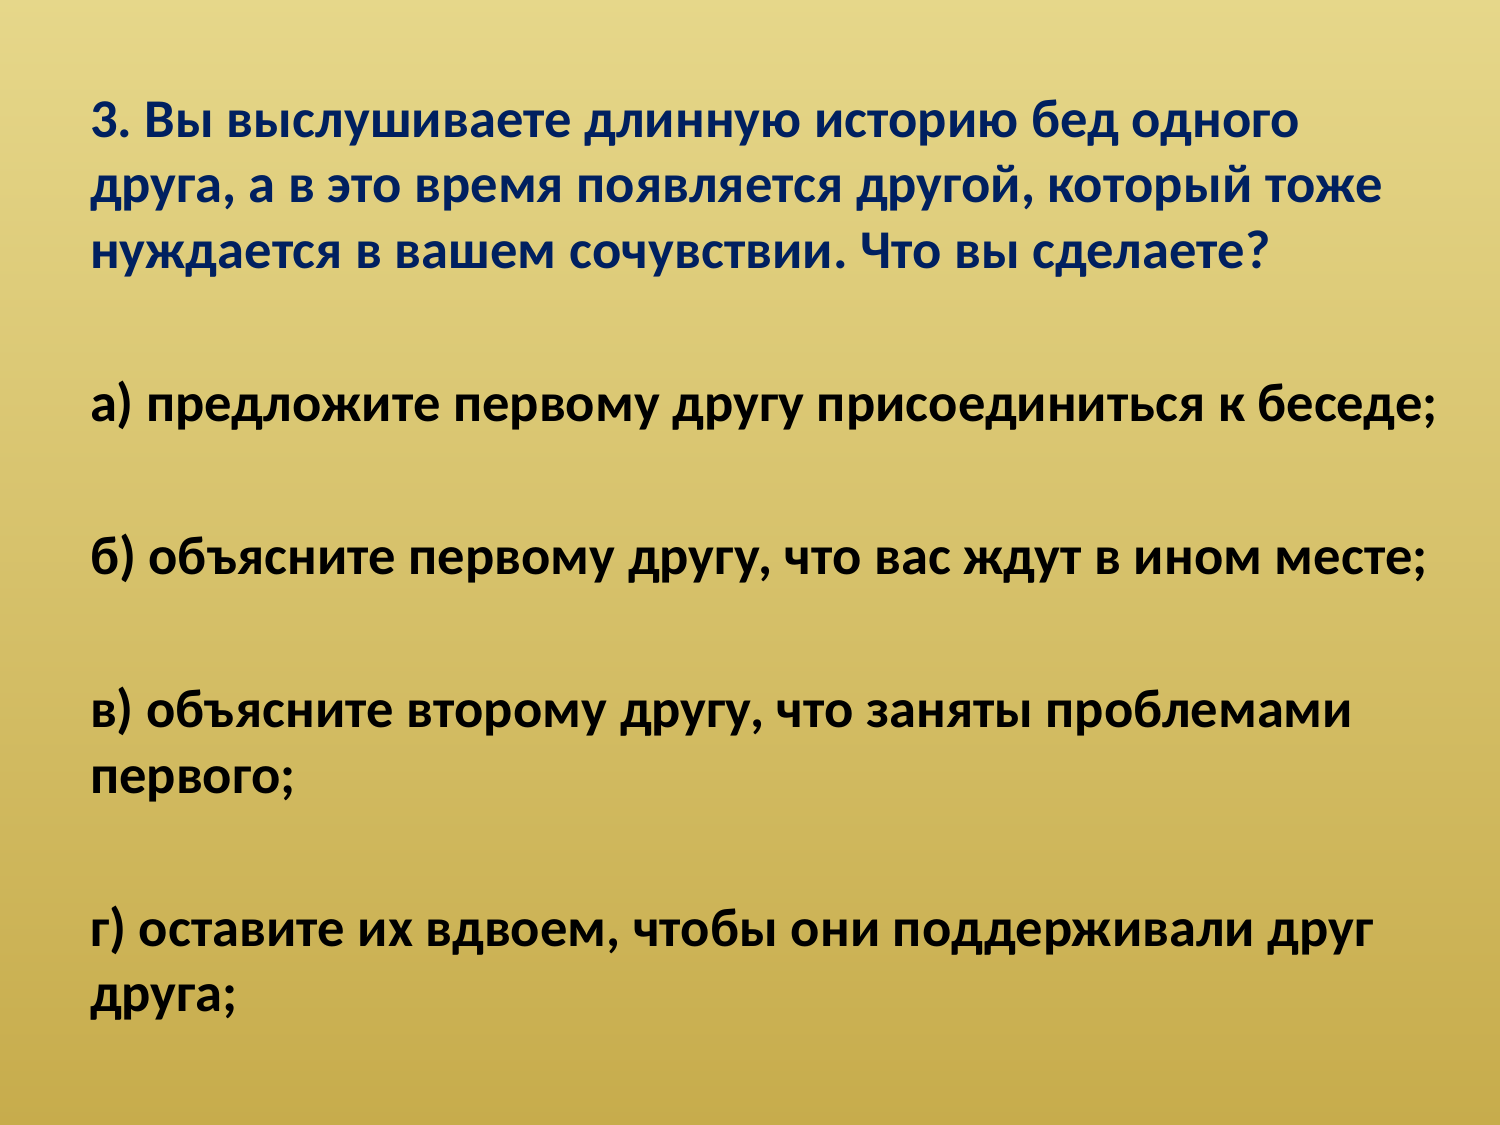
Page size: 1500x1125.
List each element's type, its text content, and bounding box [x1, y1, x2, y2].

subtitle 3. Вы выслушиваете длинную историю бед одного друга, а в это время появляется другой, который тоже нуждается в вашем сочувствии. Что вы сделаете? а) предложите первому другу присоединиться к беседе; б) объясните первому другу, что вас ждут в ином месте; в) объясните второму другу, что заняты проблемами первого; г) оставите их вдвоем, чтобы они поддерживали друг друга; [75, 75, 1463, 1063]
